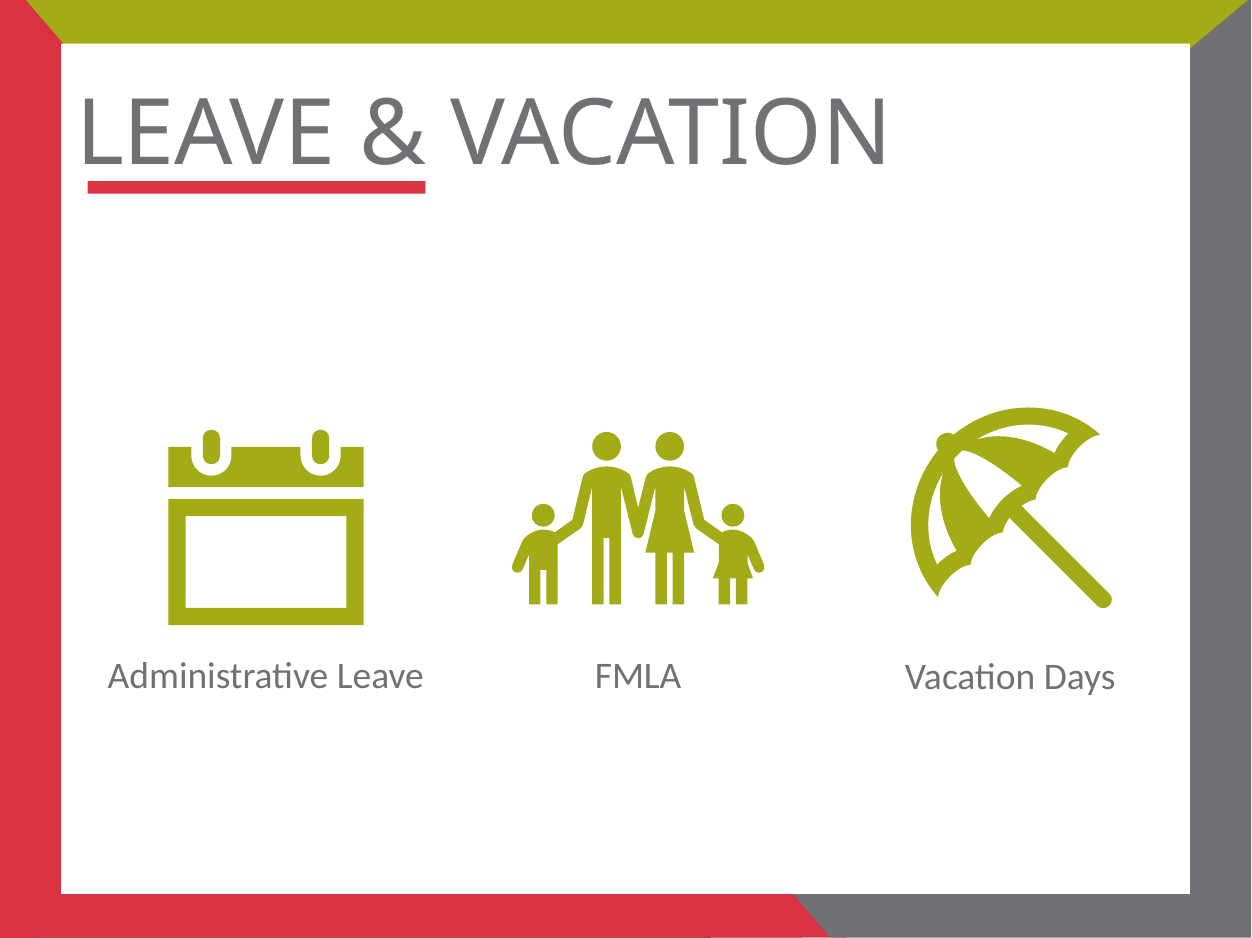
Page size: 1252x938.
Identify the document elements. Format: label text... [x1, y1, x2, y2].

text_box Administrative Leave [59, 643, 473, 704]
title LEAVE & VACATION [61, 50, 1177, 207]
text_box FMLA [431, 644, 804, 704]
text_box [910, 407, 1112, 609]
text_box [499, 379, 777, 657]
text_box Vacation Days [804, 644, 1217, 705]
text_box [127, 389, 405, 666]
